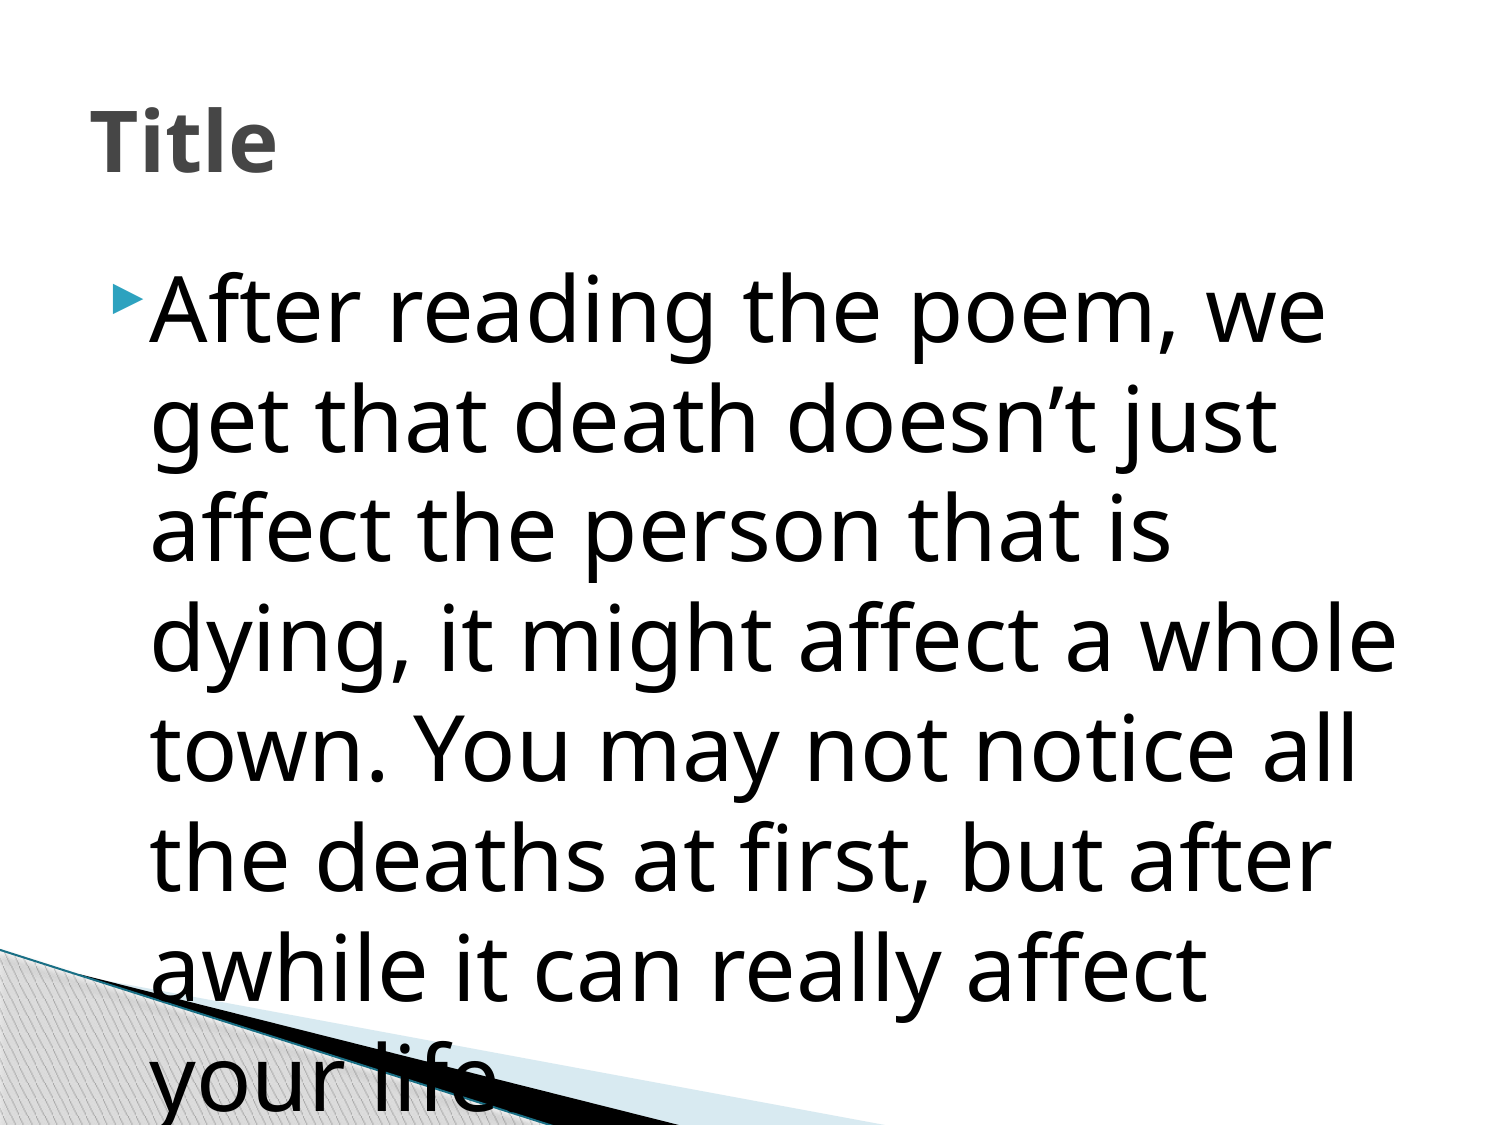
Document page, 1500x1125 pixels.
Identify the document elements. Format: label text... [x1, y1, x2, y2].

title Title [75, 45, 1425, 233]
list After reading the poem, we get that death doesn’t just affect the person that is dying, it might affect a whole town. You may not notice all the deaths at first, but after awhile it can really affect your life. [75, 243, 1425, 986]
